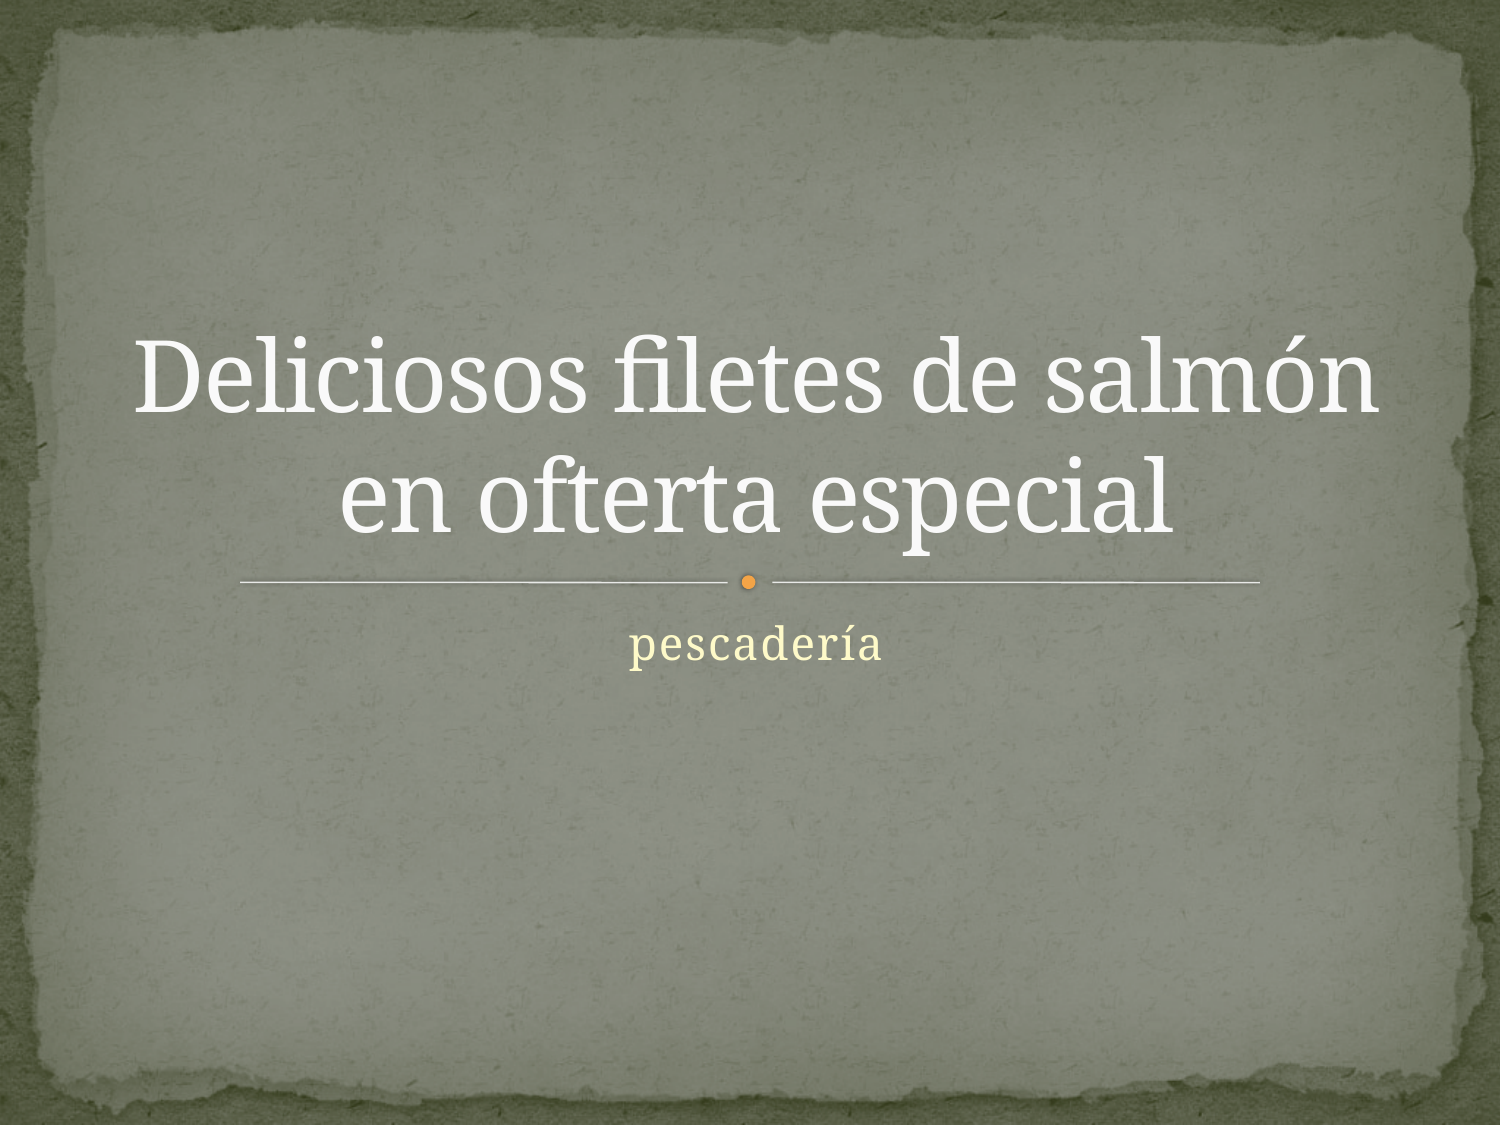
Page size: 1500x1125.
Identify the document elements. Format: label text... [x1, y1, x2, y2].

title Deliciosos filetes de salmón en ofterta especial [74, 235, 1438, 561]
subtitle pescadería [75, 606, 1438, 795]
